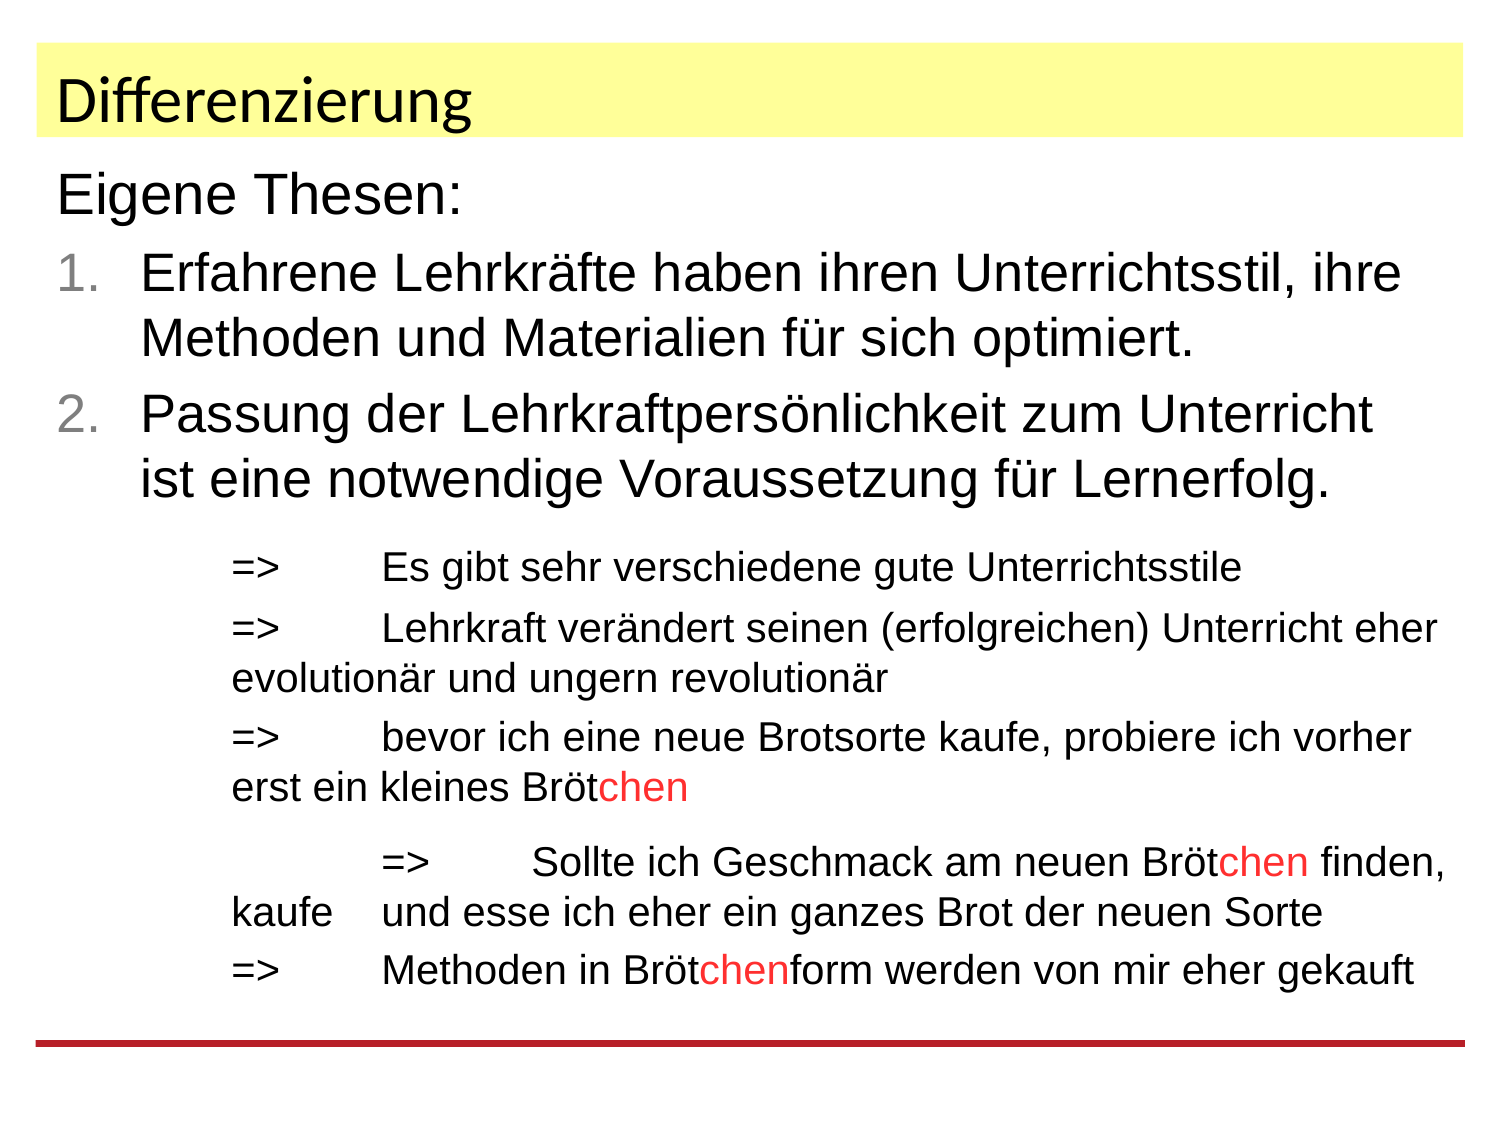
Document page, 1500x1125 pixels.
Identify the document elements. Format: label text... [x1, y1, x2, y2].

text_box => Es gibt sehr verschiedene gute Unterrichtsstile => Lehrkraft verändert seinen (erfolgreichen) Unterricht eher evolutionär und ungern revolutionär => bevor ich eine neue Brotsorte kaufe, probiere ich vorher erst ein kleines Brötchen => Sollte ich Geschmack am neuen Brötchen finden, kaufe und esse ich eher ein ganzes Brot der neuen Sorte => Methoden in Brötchenform werden von mir eher gekauft [68, 515, 1487, 1024]
list Eigene Thesen: Erfahrene Lehrkräfte haben ihren Unterrichtsstil, ihre Methoden und Materialien für sich optimiert. Passung der Lehrkraftpersönlichkeit zum Unterricht ist eine notwendige Voraussetzung für Lernerfolg. [41, 149, 1459, 539]
title Differenzierung [41, 42, 1459, 149]
